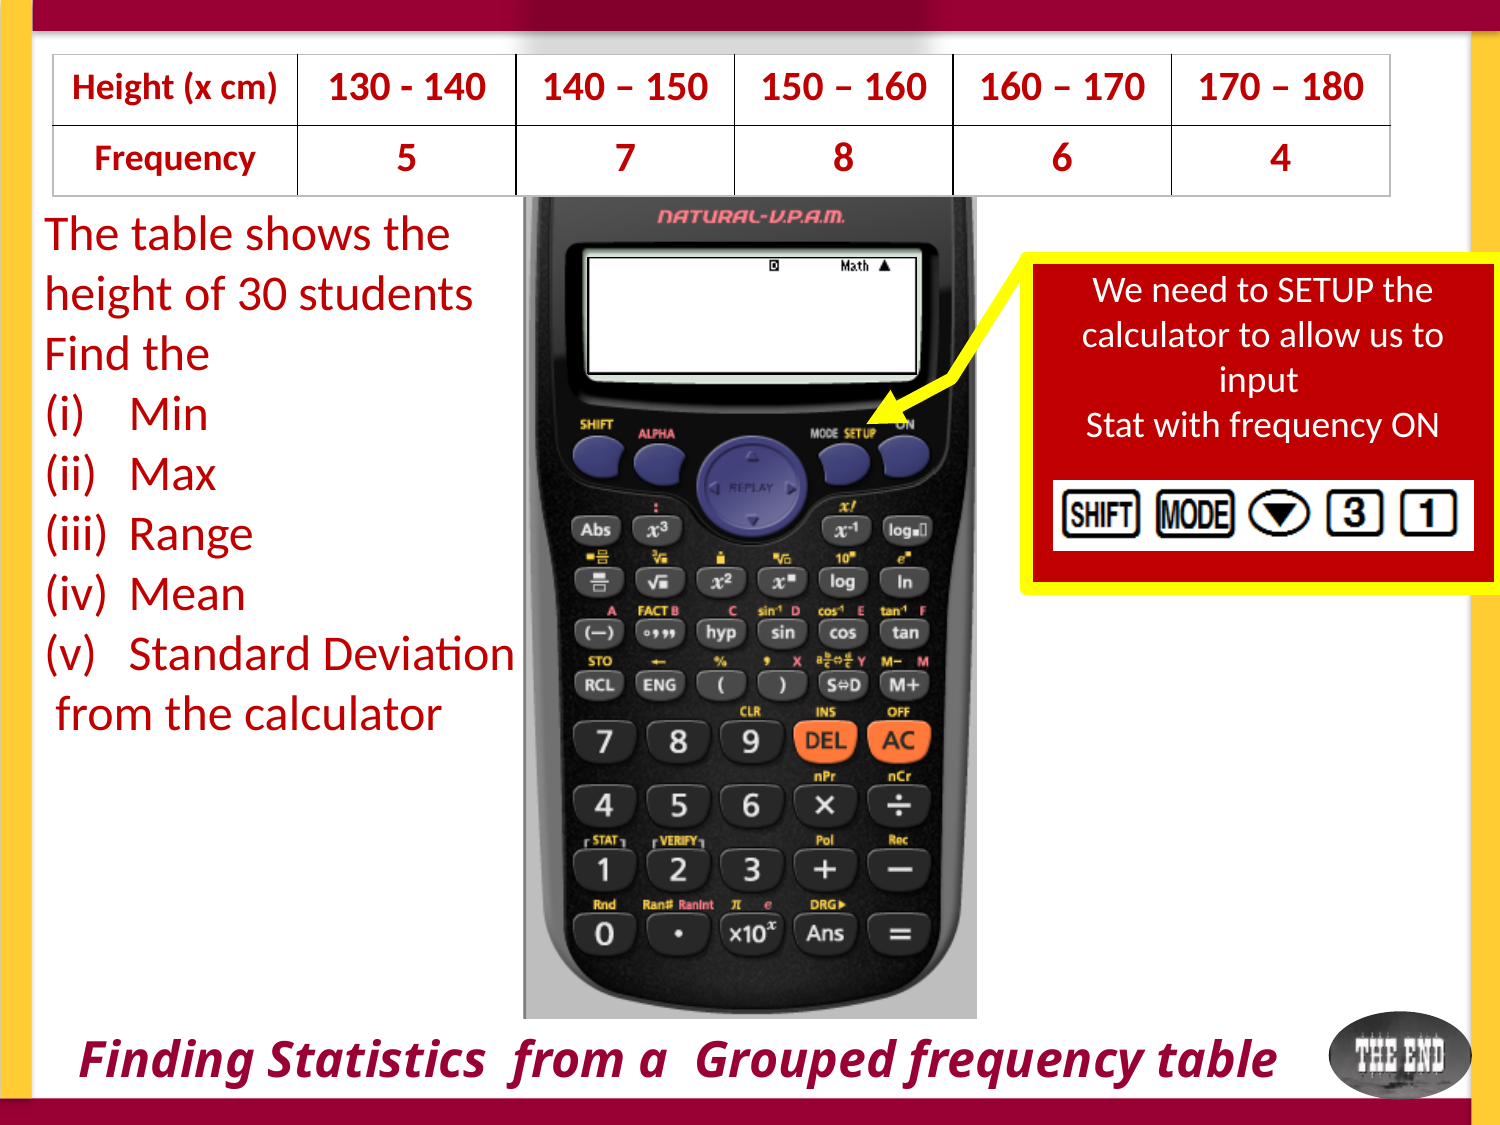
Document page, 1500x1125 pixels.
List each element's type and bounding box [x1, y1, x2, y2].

text_box [1026, 257, 1500, 589]
picture [523, 197, 977, 1019]
picture [1328, 1011, 1472, 1100]
